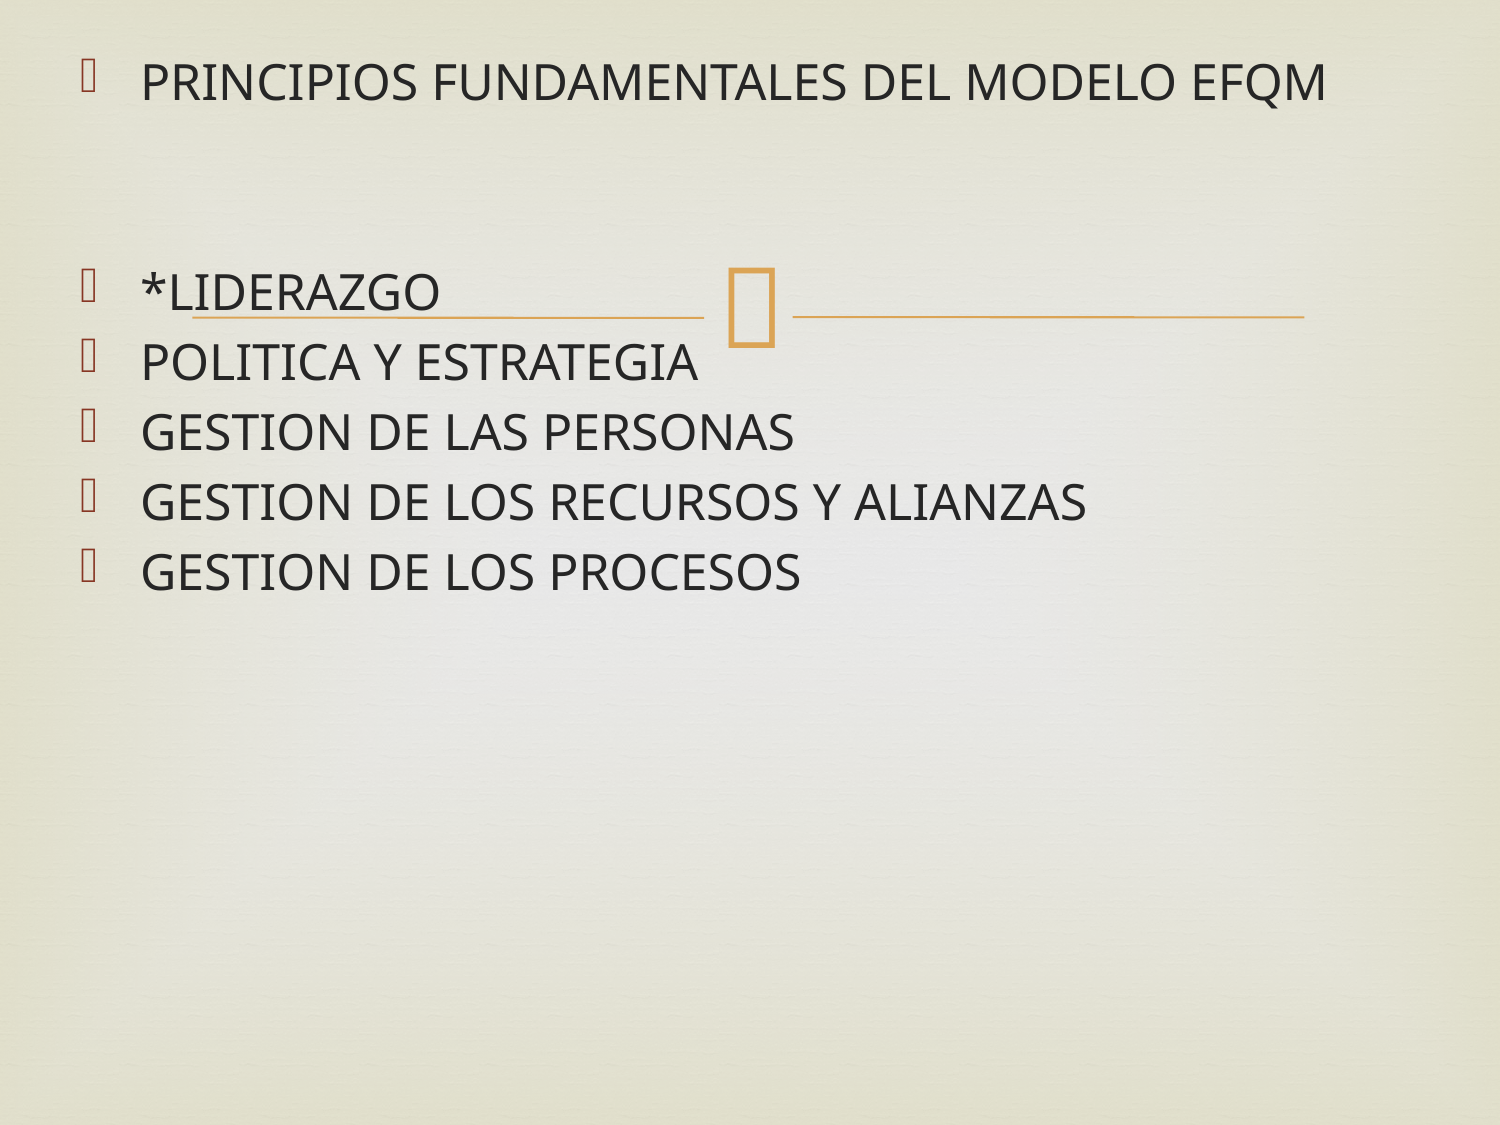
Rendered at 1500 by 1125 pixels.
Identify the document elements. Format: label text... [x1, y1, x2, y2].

list PRINCIPIOS FUNDAMENTALES DEL MODELO EFQM *LIDERAZGO POLITICA Y ESTRATEGIA GESTION DE LAS PERSONAS GESTION DE LOS RECURSOS Y ALIANZAS GESTION DE LOS PROCESOS [64, 42, 1436, 1094]
